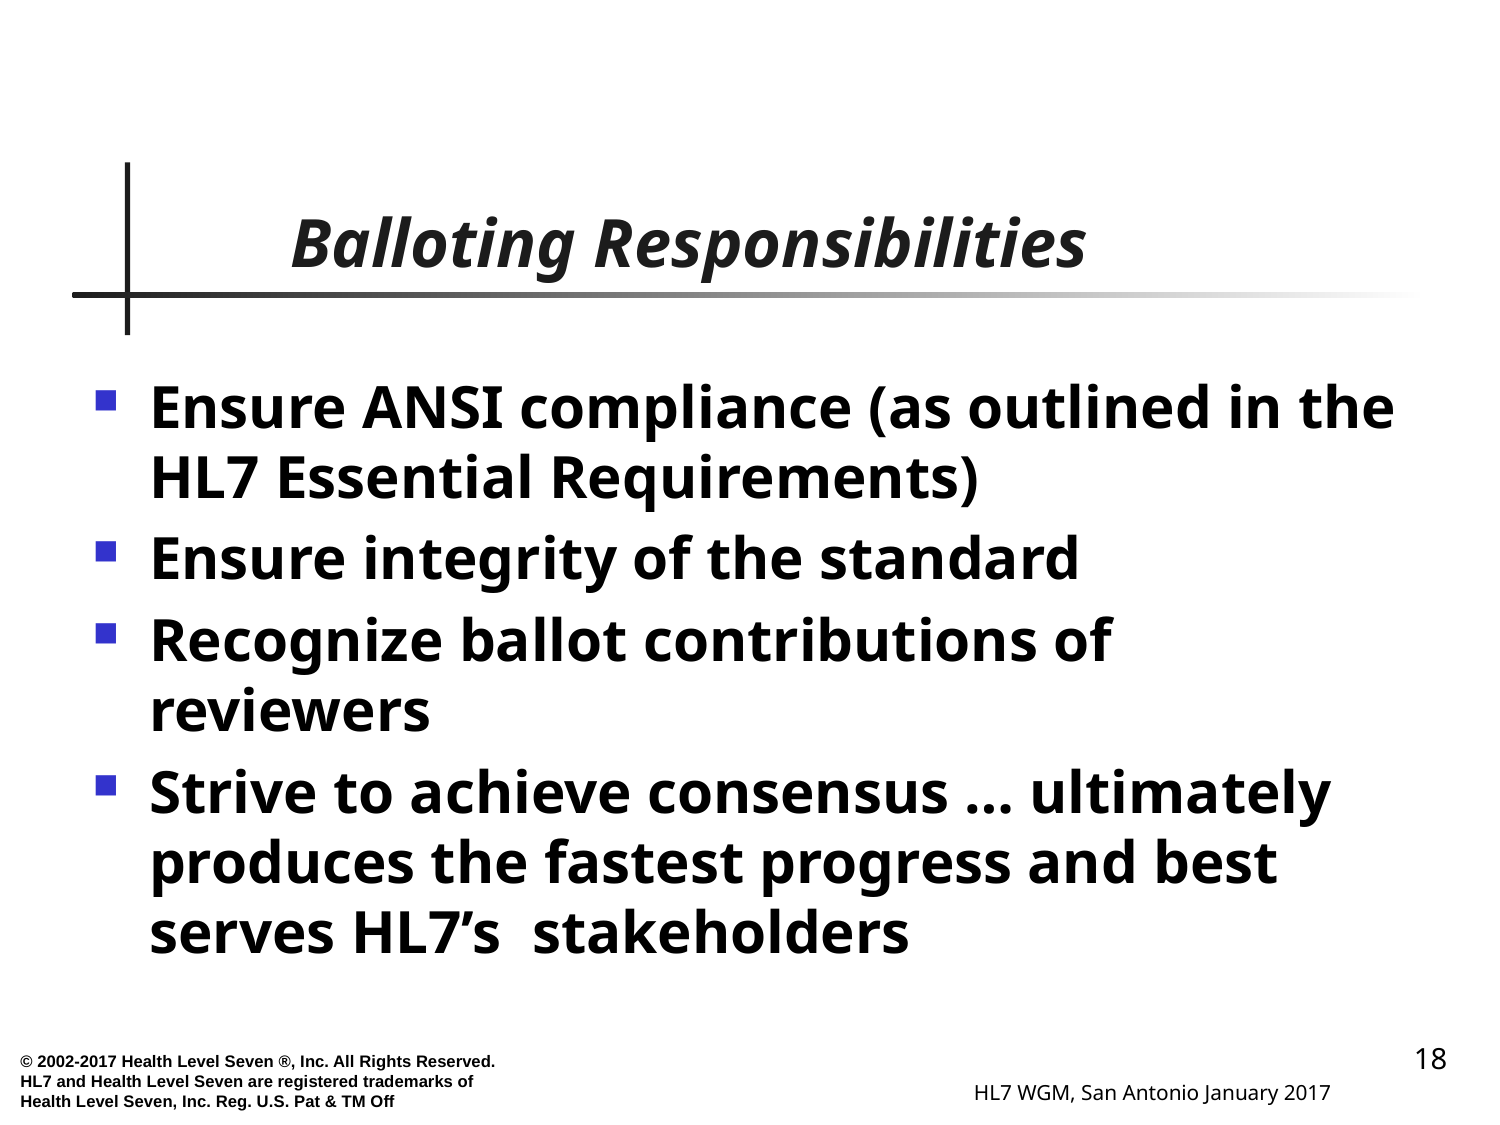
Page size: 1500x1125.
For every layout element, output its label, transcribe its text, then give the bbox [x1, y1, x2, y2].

list Ensure ANSI compliance (as outlined in the HL7 Essential Requirements) Ensure integrity of the standard Recognize ballot contributions of reviewers Strive to achieve consensus … ultimately produces the fastest progress and best serves HL7’s stakeholders [77, 362, 1423, 1001]
slide_number 18 [1149, 1012, 1463, 1088]
title Balloting Responsibilities [274, 101, 1468, 289]
